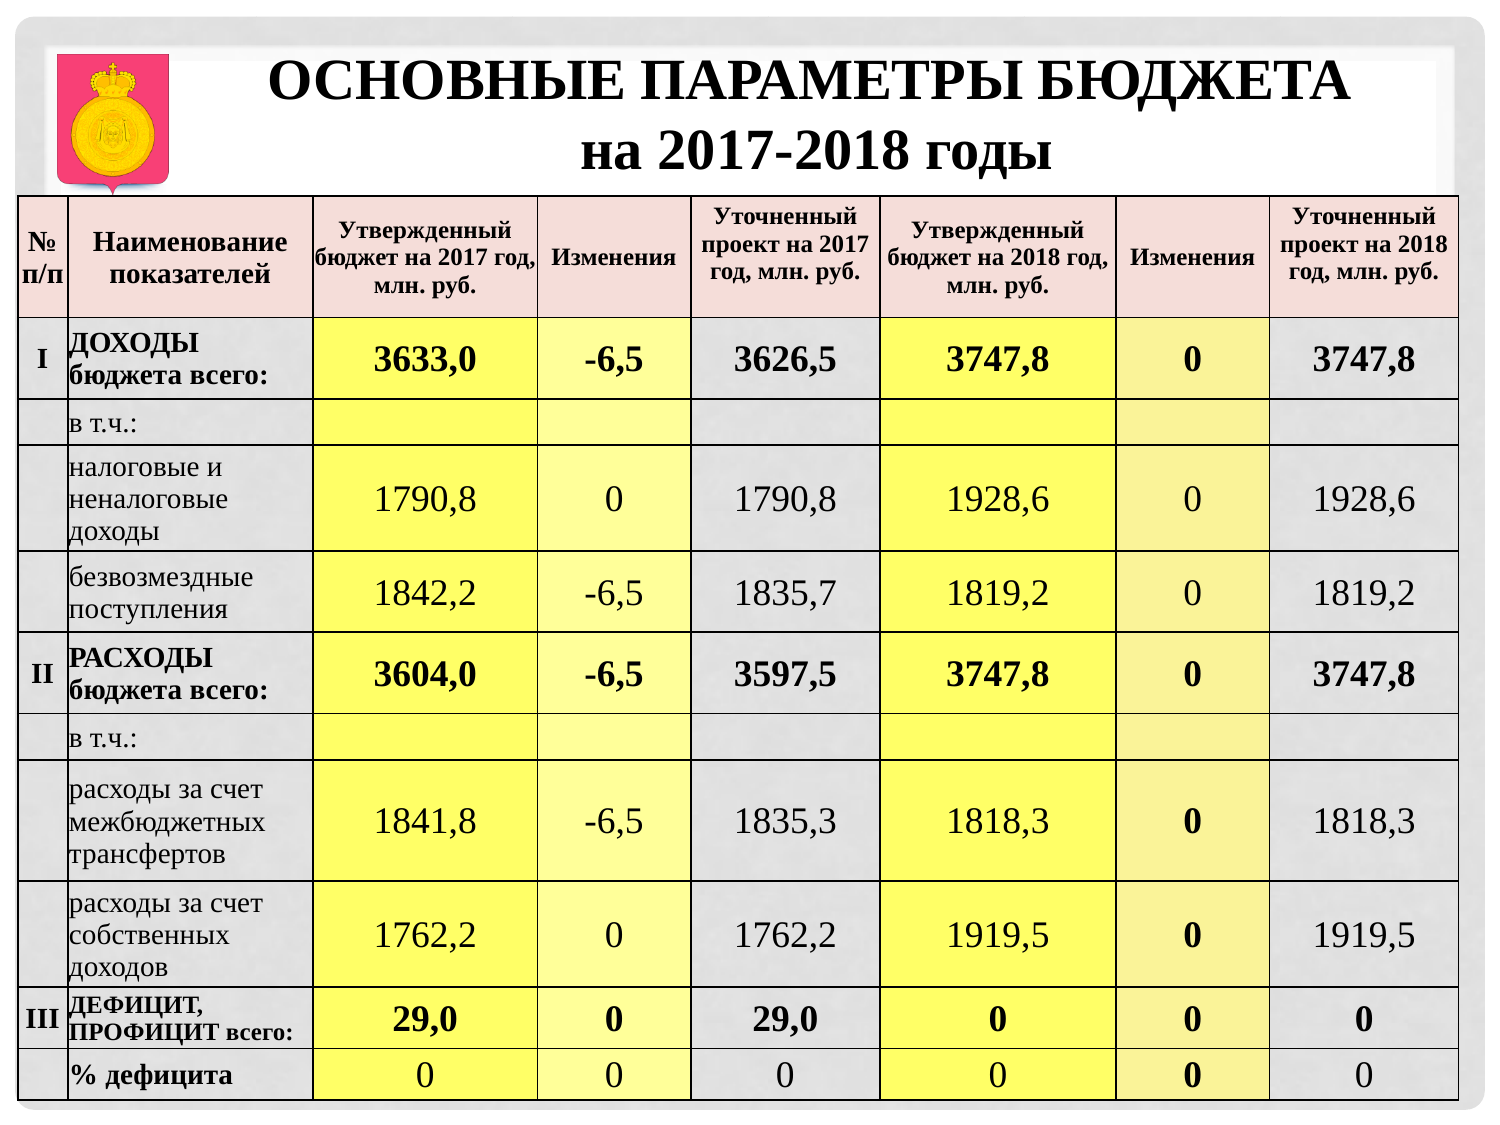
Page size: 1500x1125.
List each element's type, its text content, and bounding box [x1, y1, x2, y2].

table_cell [19, 552, 67, 631]
table_cell 29,0 [314, 988, 537, 1048]
table_cell 3747,8 [1270, 318, 1458, 398]
table_cell РАСХОДЫ бюджета всего: [69, 633, 312, 713]
table_cell [19, 446, 67, 550]
table_cell 0 [538, 988, 690, 1048]
table_cell 1835,7 [692, 552, 879, 631]
table_cell ДОХОДЫ бюджета всего: [69, 318, 312, 398]
table_cell ДЕФИЦИТ, ПРОФИЦИТ всего: [69, 988, 312, 1048]
table_cell -6,5 [538, 552, 690, 631]
table_cell 0 [1117, 552, 1269, 631]
table_header Уточненный проект на 2017 год, млн. руб. [692, 197, 879, 317]
table_cell 1919,5 [881, 882, 1115, 986]
table_cell 3626,5 [692, 318, 879, 398]
table_cell 3597,5 [692, 633, 879, 713]
table_cell расходы за счет собственных доходов [69, 882, 312, 986]
table_cell 0 [314, 1049, 537, 1099]
table_cell 3747,8 [881, 633, 1115, 713]
table_cell [1117, 400, 1269, 444]
table_cell 1928,6 [881, 446, 1115, 550]
table_cell [1270, 400, 1458, 444]
table_cell 3604,0 [314, 633, 537, 713]
table_cell -6,5 [538, 633, 690, 713]
table_cell [19, 882, 67, 986]
table_cell [314, 400, 537, 444]
table_cell I [19, 318, 67, 398]
table_header Изменения [538, 197, 690, 317]
table_cell 0 [1117, 882, 1269, 986]
table_cell [19, 1049, 67, 1099]
table_cell 0 [1117, 633, 1269, 713]
table_cell II [19, 633, 67, 713]
table_cell 3633,0 [314, 318, 537, 398]
table_header № п/п [19, 197, 67, 317]
table_cell [692, 400, 879, 444]
table_cell 1790,8 [314, 446, 537, 550]
table_cell 0 [538, 446, 690, 550]
table_cell 1819,2 [881, 552, 1115, 631]
table_cell в т.ч.: [69, 714, 312, 759]
table_cell 29,0 [692, 988, 879, 1048]
table_cell расходы за счет межбюджетных трансфертов [69, 761, 312, 880]
table_cell [19, 714, 67, 759]
table_cell 1835,3 [692, 761, 879, 880]
table_cell 0 [538, 1049, 690, 1099]
table_cell -6,5 [538, 761, 690, 880]
table_cell в т.ч.: [69, 400, 312, 444]
table_cell 0 [881, 1049, 1115, 1099]
table_cell 0 [1117, 1049, 1269, 1099]
table_cell 1928,6 [1270, 446, 1458, 550]
picture [52, 54, 172, 197]
table_cell 1762,2 [692, 882, 879, 986]
table_cell [1270, 714, 1458, 759]
table_cell 0 [1270, 1049, 1458, 1099]
table_cell 1790,8 [692, 446, 879, 550]
table_cell 1842,2 [314, 552, 537, 631]
table_header Уточненный проект на 2018 год, млн. руб. [1270, 197, 1458, 317]
table_header Утвержденный бюджет на 2018 год, млн. руб. [881, 197, 1115, 317]
table_cell 0 [692, 1049, 879, 1099]
table_header Изменения [1117, 197, 1269, 317]
table_cell 0 [1117, 318, 1269, 398]
table_cell [314, 714, 537, 759]
table_cell -6,5 [538, 318, 690, 398]
table_cell 1818,3 [881, 761, 1115, 880]
table_cell 0 [1117, 761, 1269, 880]
table_cell III [19, 988, 67, 1048]
table_cell [692, 714, 879, 759]
table_cell [19, 761, 67, 880]
table_cell безвозмездные поступления [69, 552, 312, 631]
table_cell [881, 714, 1115, 759]
table_cell [19, 400, 67, 444]
table_cell 1841,8 [314, 761, 537, 880]
table_header Наименование показателей [69, 197, 312, 317]
table_cell 0 [1117, 446, 1269, 550]
table_cell [538, 714, 690, 759]
table_cell [881, 400, 1115, 444]
table_cell 3747,8 [881, 318, 1115, 398]
table_cell 1818,3 [1270, 761, 1458, 880]
table_cell 3747,8 [1270, 633, 1458, 713]
table_cell 1919,5 [1270, 882, 1458, 986]
table_cell 0 [881, 988, 1115, 1048]
table_cell 0 [1270, 988, 1458, 1048]
table_cell [1117, 714, 1269, 759]
title ОСНОВНЫЕ ПАРАМЕТРЫ БЮДЖЕТА на 2017-2018 годы [198, 25, 1436, 195]
table_cell [538, 400, 690, 444]
table_cell 1819,2 [1270, 552, 1458, 631]
table_cell налоговые и неналоговые доходы [69, 446, 312, 550]
table_cell 1762,2 [314, 882, 537, 986]
table_cell 0 [538, 882, 690, 986]
table_header Утвержденный бюджет на 2017 год, млн. руб. [314, 197, 537, 317]
table_cell 0 [1117, 988, 1269, 1048]
table_cell % дефицита [69, 1049, 312, 1099]
